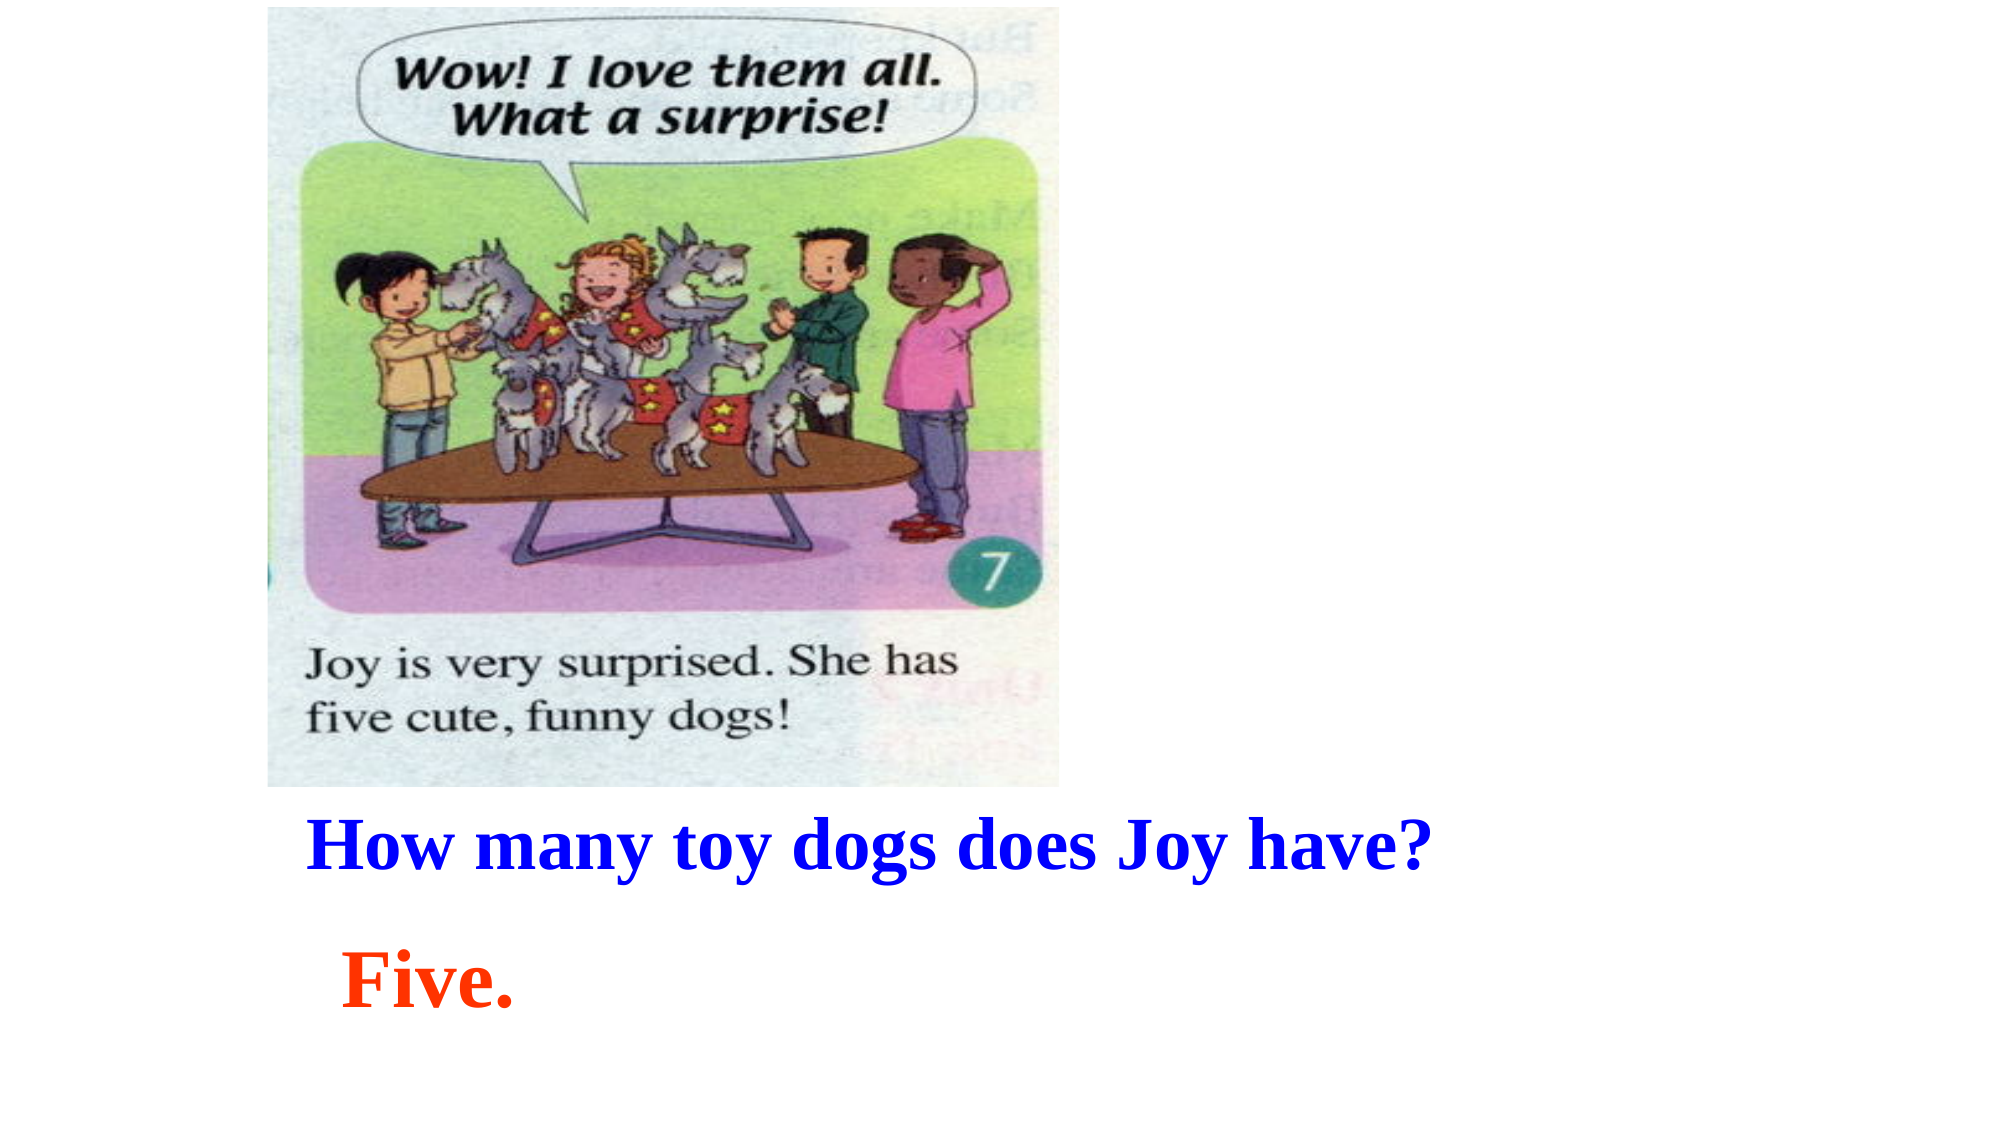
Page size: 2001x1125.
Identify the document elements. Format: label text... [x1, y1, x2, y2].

picture [267, 7, 1060, 787]
text_box Five. [326, 916, 1319, 1077]
text_box How many toy dogs does Joy have? [291, 786, 1674, 937]
